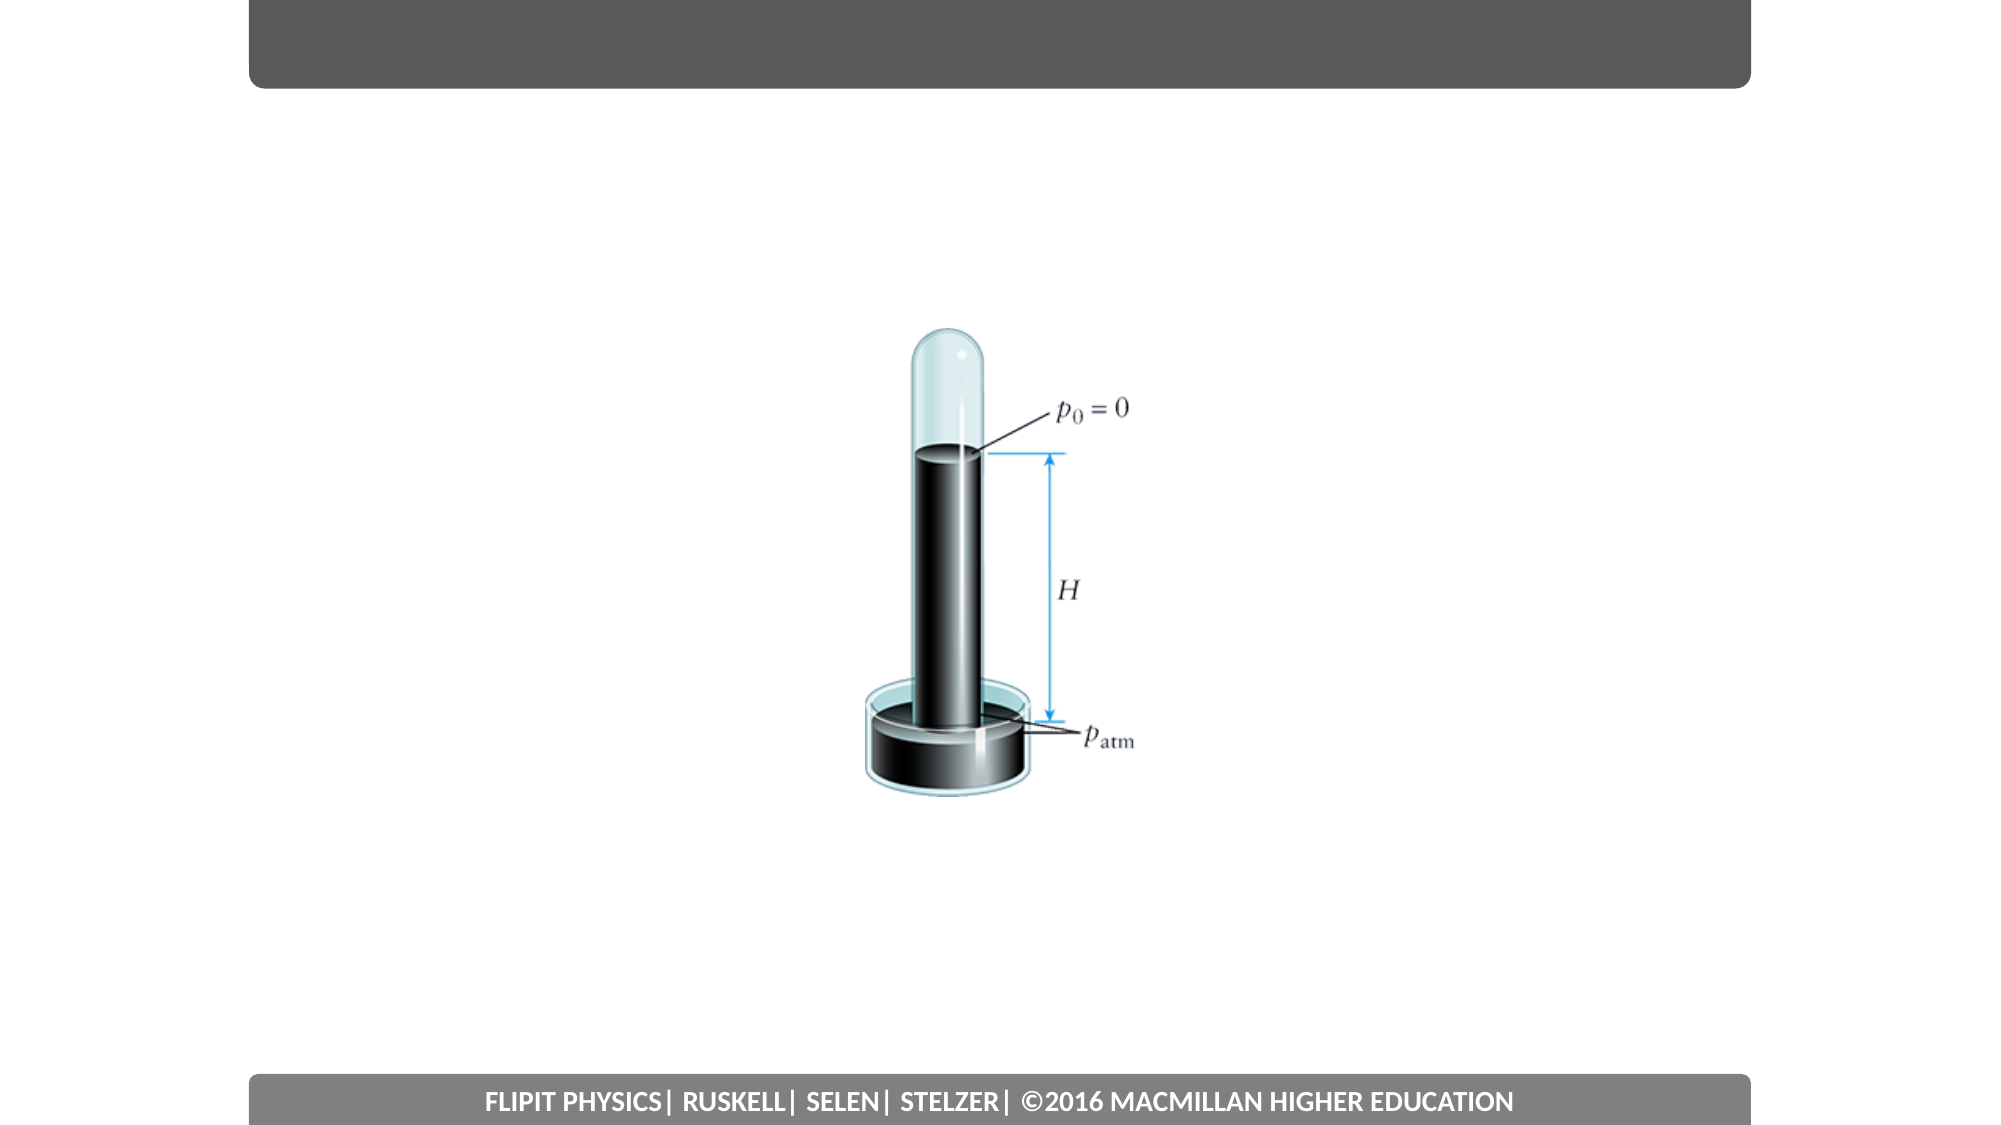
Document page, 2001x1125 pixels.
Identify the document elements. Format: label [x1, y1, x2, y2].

text_box [249, 1074, 1750, 1125]
picture [865, 328, 1135, 797]
text_box [248, 0, 1752, 89]
